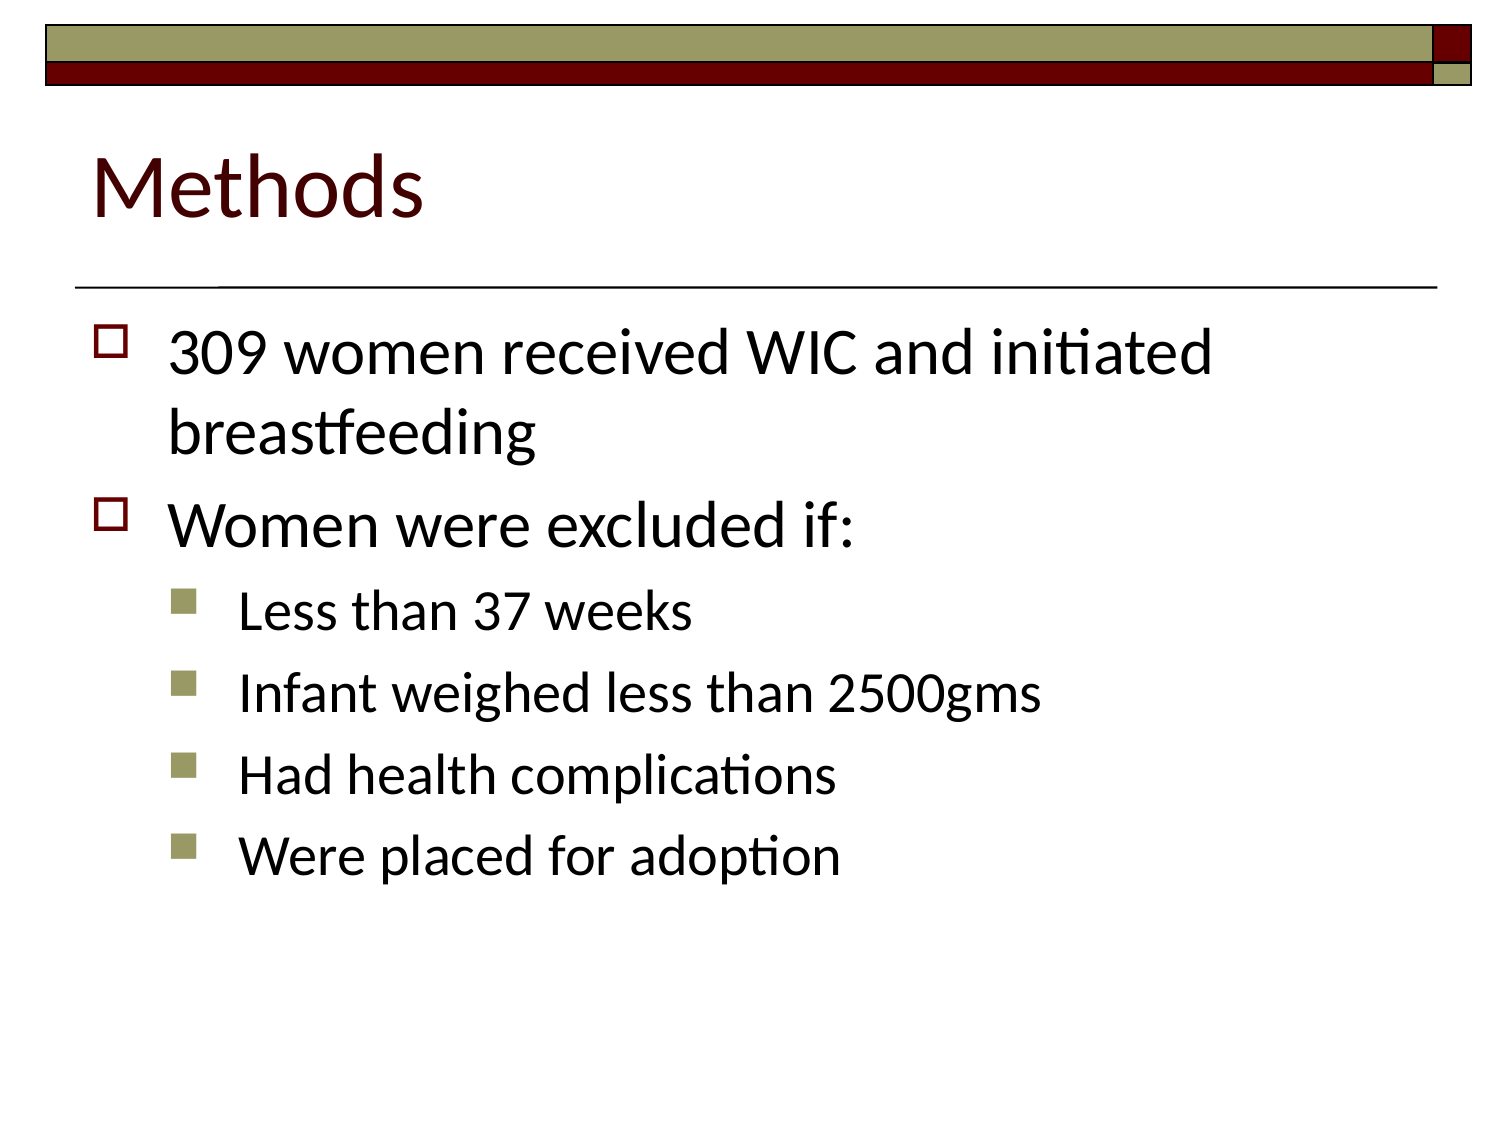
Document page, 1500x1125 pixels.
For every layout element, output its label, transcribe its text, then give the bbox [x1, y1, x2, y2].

list 309 women received WIC and initiated breastfeeding Women were excluded if: Less than 37 weeks Infant weighed less than 2500gms Had health complications Were placed for adoption [74, 299, 1426, 1006]
title Methods [74, 87, 1426, 276]
